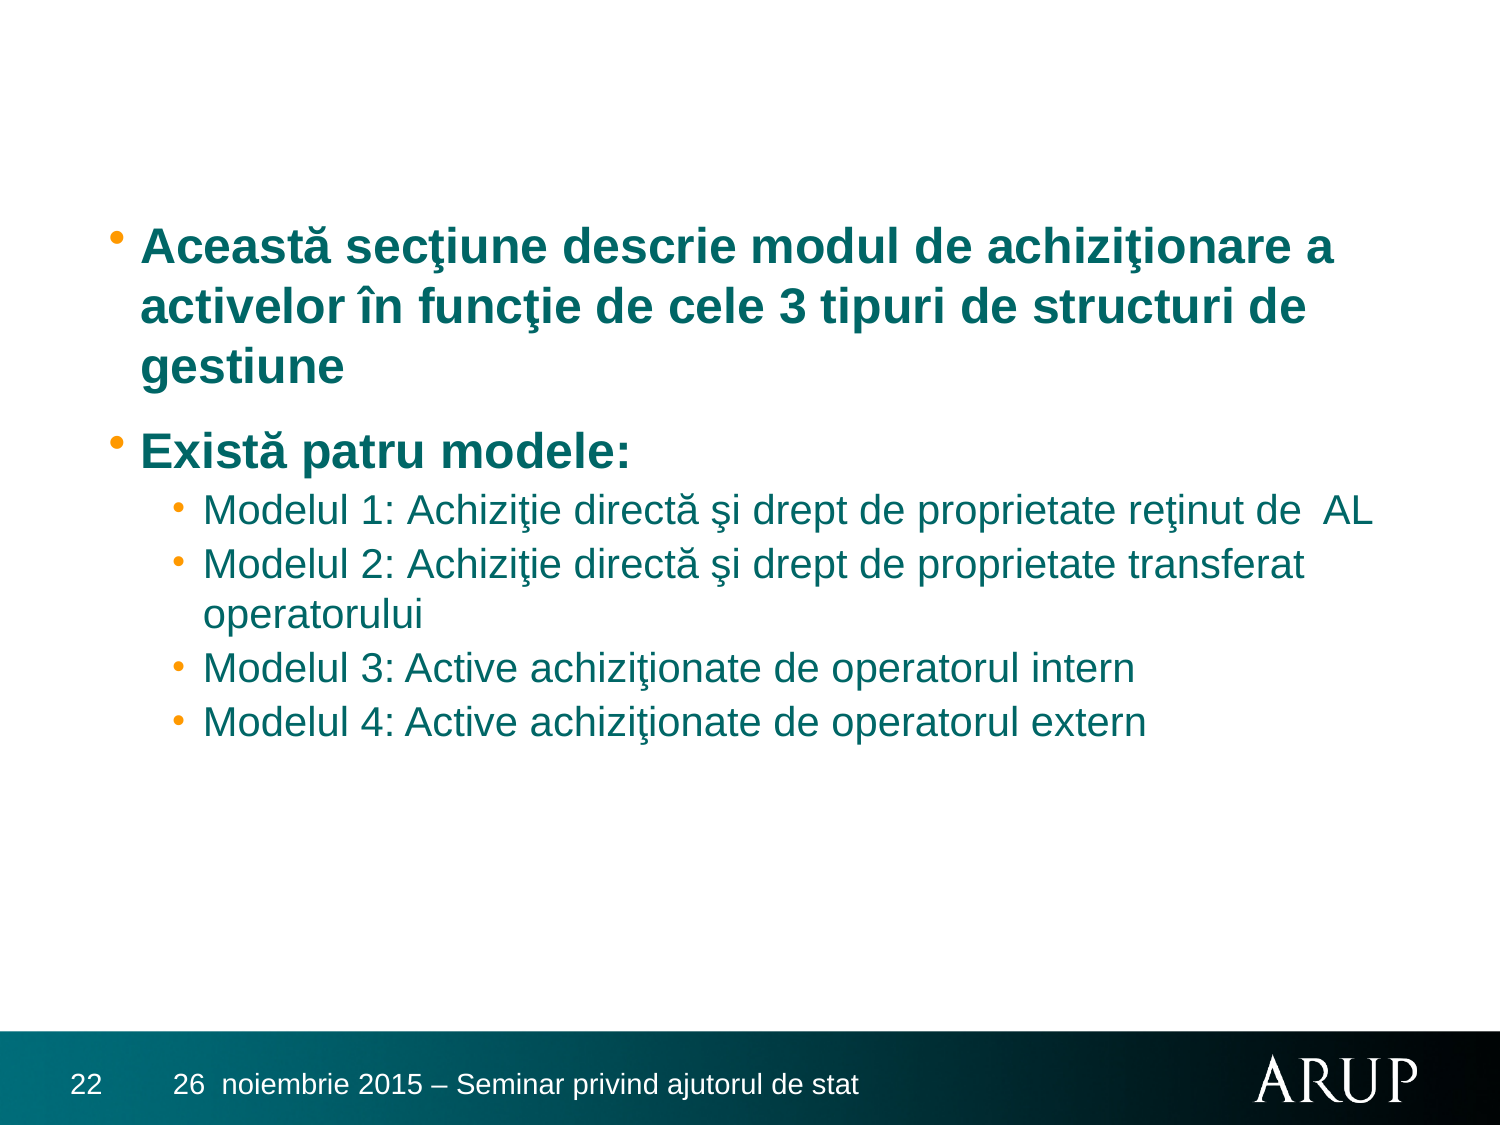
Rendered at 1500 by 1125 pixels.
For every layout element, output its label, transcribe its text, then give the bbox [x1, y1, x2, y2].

list Această secţiune descrie modul de achiziţionare a activelor în funcţie de cele 3 tipuri de structuri de gestiune Există patru modele: Modelul 1: Achiziţie directă şi drept de proprietate reţinut de AL Modelul 2: Achiziţie directă şi drept de proprietate transferat operatorului Modelul 3: Active achiziţionate de operatorul intern Modelul 4: Active achiziţionate de operatorul extern [108, 213, 1390, 815]
slide_number 22 [55, 1057, 158, 1118]
picture [0, 1030, 1500, 1125]
footer 26 noiembrie 2015 – Seminar privind ajutorul de stat [158, 1057, 1199, 1118]
